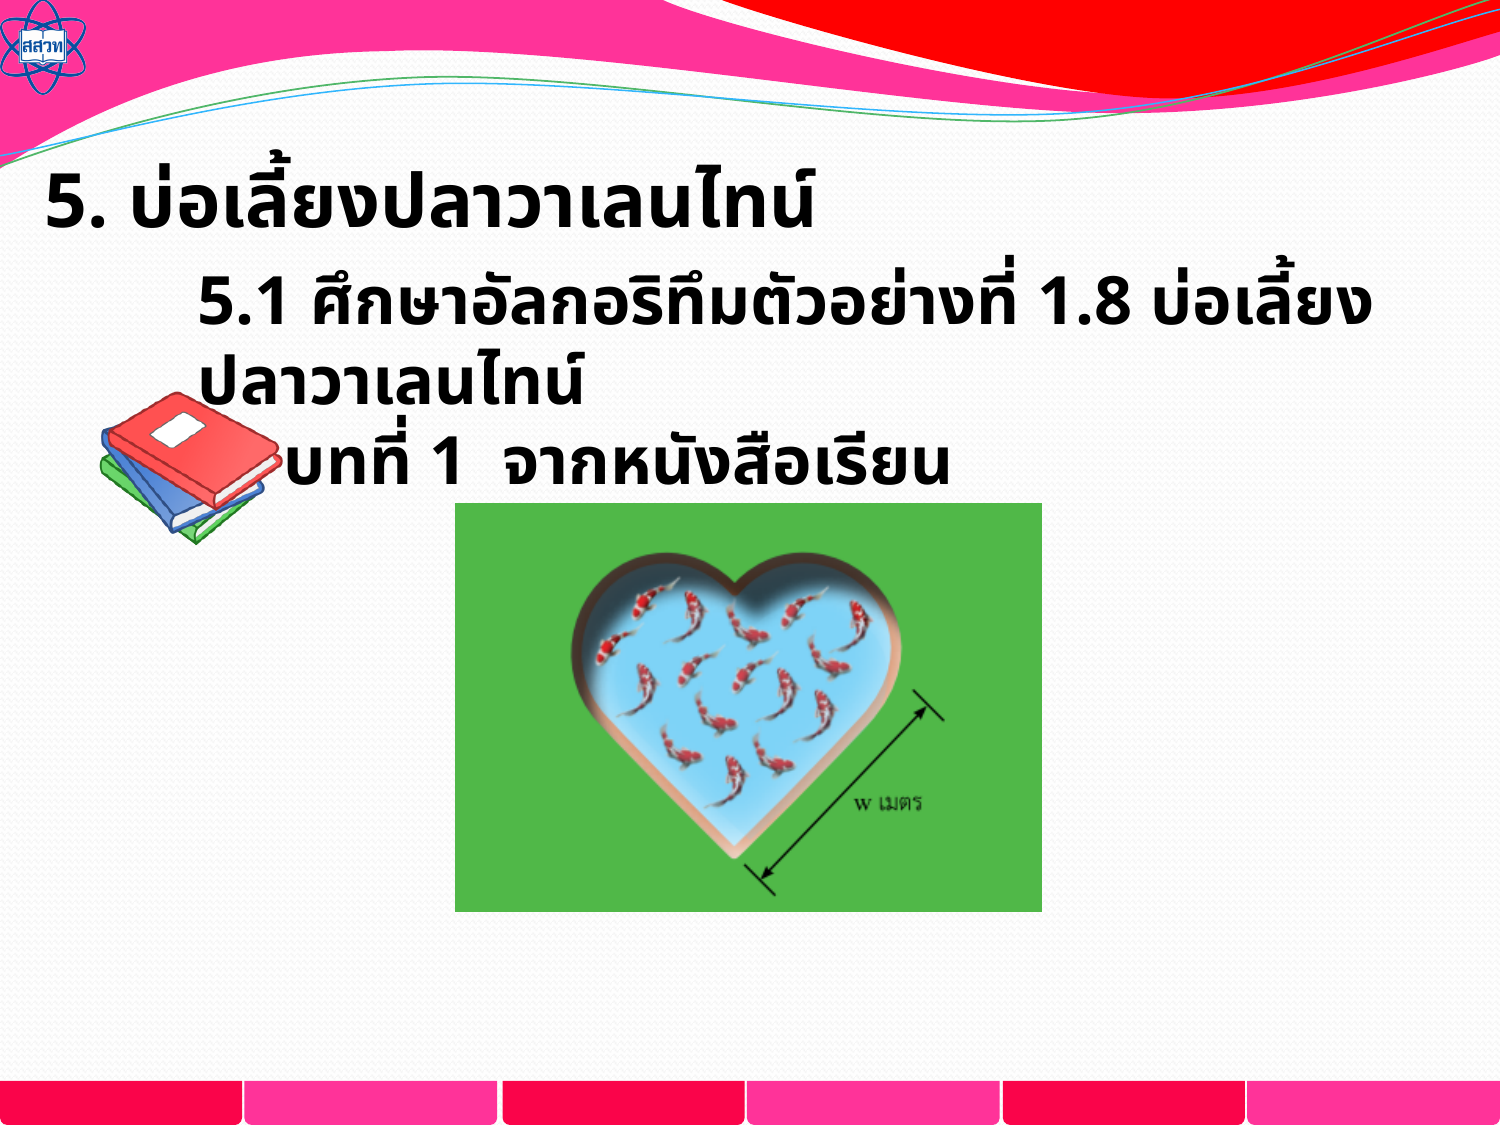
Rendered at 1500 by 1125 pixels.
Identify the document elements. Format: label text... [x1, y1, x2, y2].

picture [0, 0, 86, 95]
text_box 5. บ่อเลี้ยงปลาวาเลนไทน์ [29, 144, 834, 250]
picture [88, 381, 349, 567]
picture [455, 503, 1042, 912]
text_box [349, 386, 354, 506]
text_box 5.1 ศึกษาอัลกอริทึมตัวอย่างที่ 1.8 บ่อเลี้ยงปลาวาเลนไทน์ บทที่ 1 จากหนังสือเรียน [182, 250, 1435, 506]
